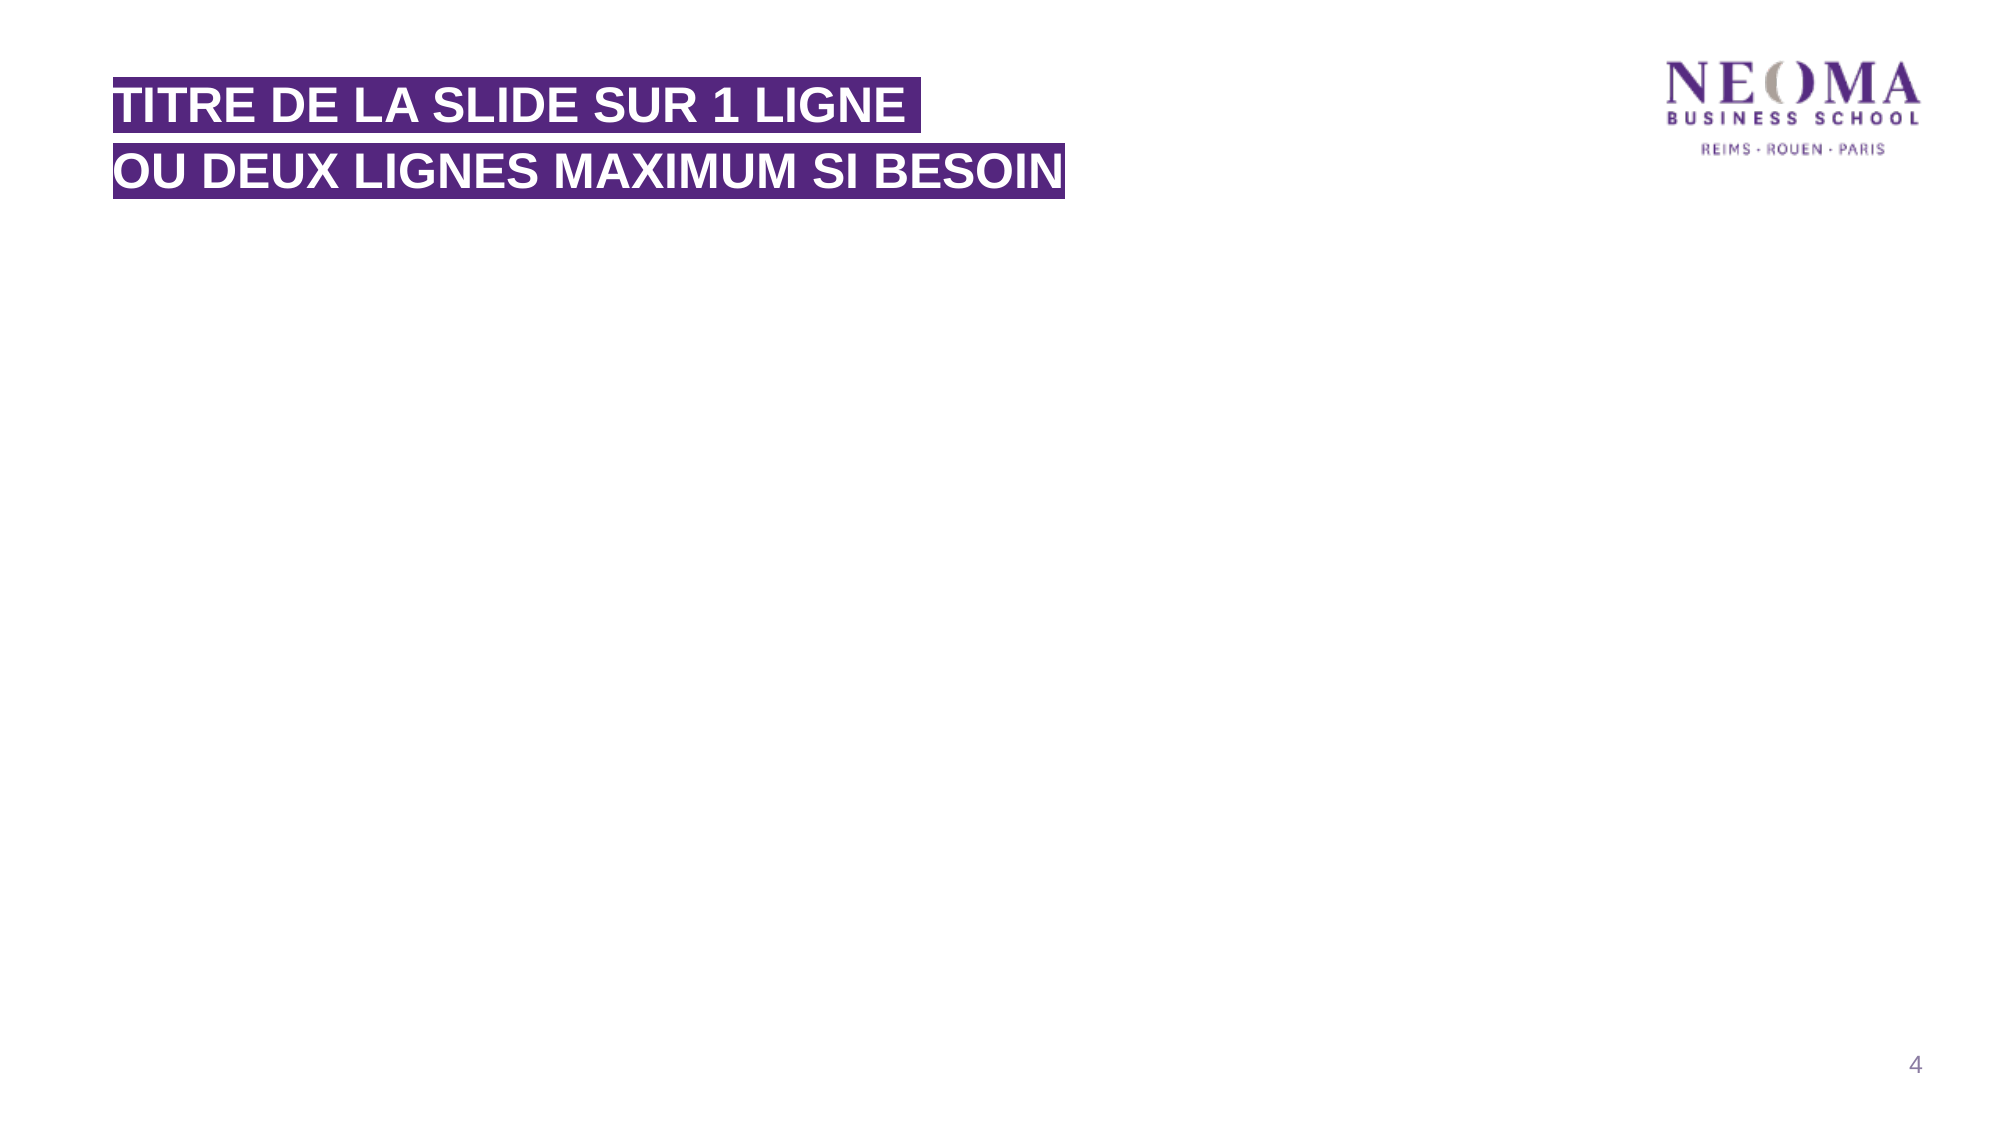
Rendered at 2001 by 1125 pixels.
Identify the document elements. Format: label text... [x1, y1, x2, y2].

picture [1628, 22, 1958, 195]
title Titre de la slide sur 1 ligne ou deux lignes MAXIMUM si besoin [97, 59, 1515, 207]
slide_number 4 [1488, 1033, 1939, 1094]
